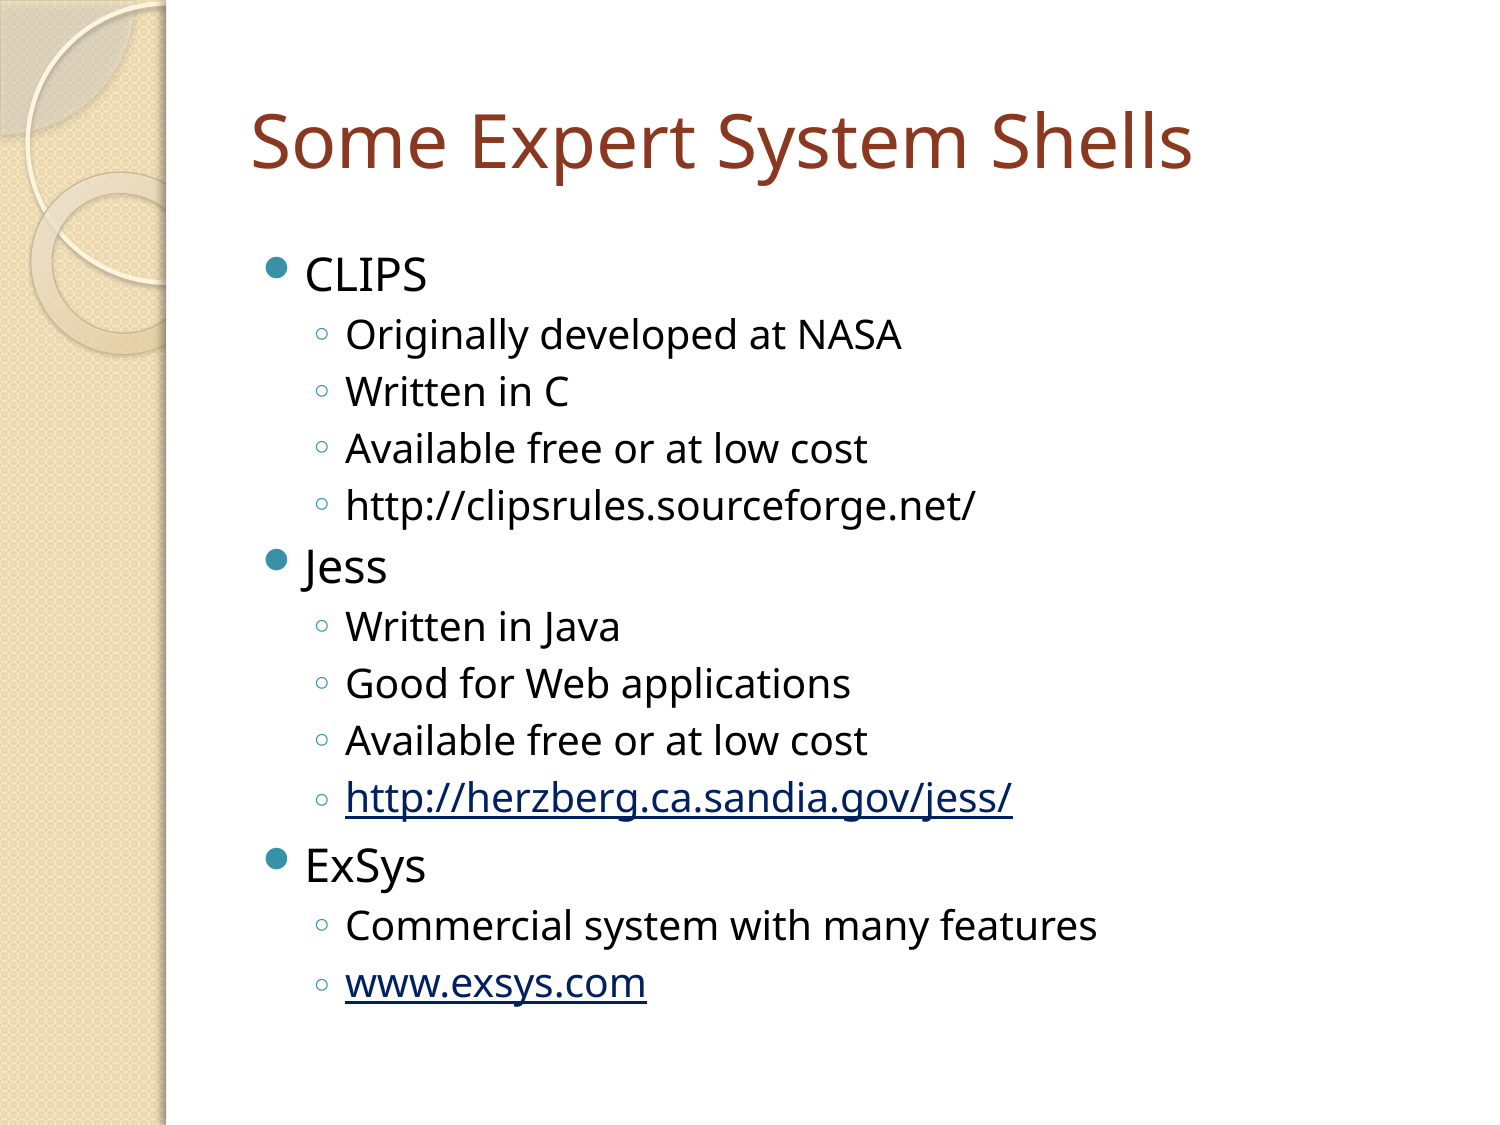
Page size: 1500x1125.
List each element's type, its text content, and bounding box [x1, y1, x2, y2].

title Some Expert System Shells [235, 45, 1466, 233]
list CLIPS Originally developed at NASA Written in C Available free or at low cost http://clipsrules.sourceforge.net/ Jess Written in Java Good for Web applications Available free or at low cost http://herzberg.ca.sandia.gov/jess/ ExSys Commercial system with many features www.exsys.com [235, 237, 1466, 1025]
